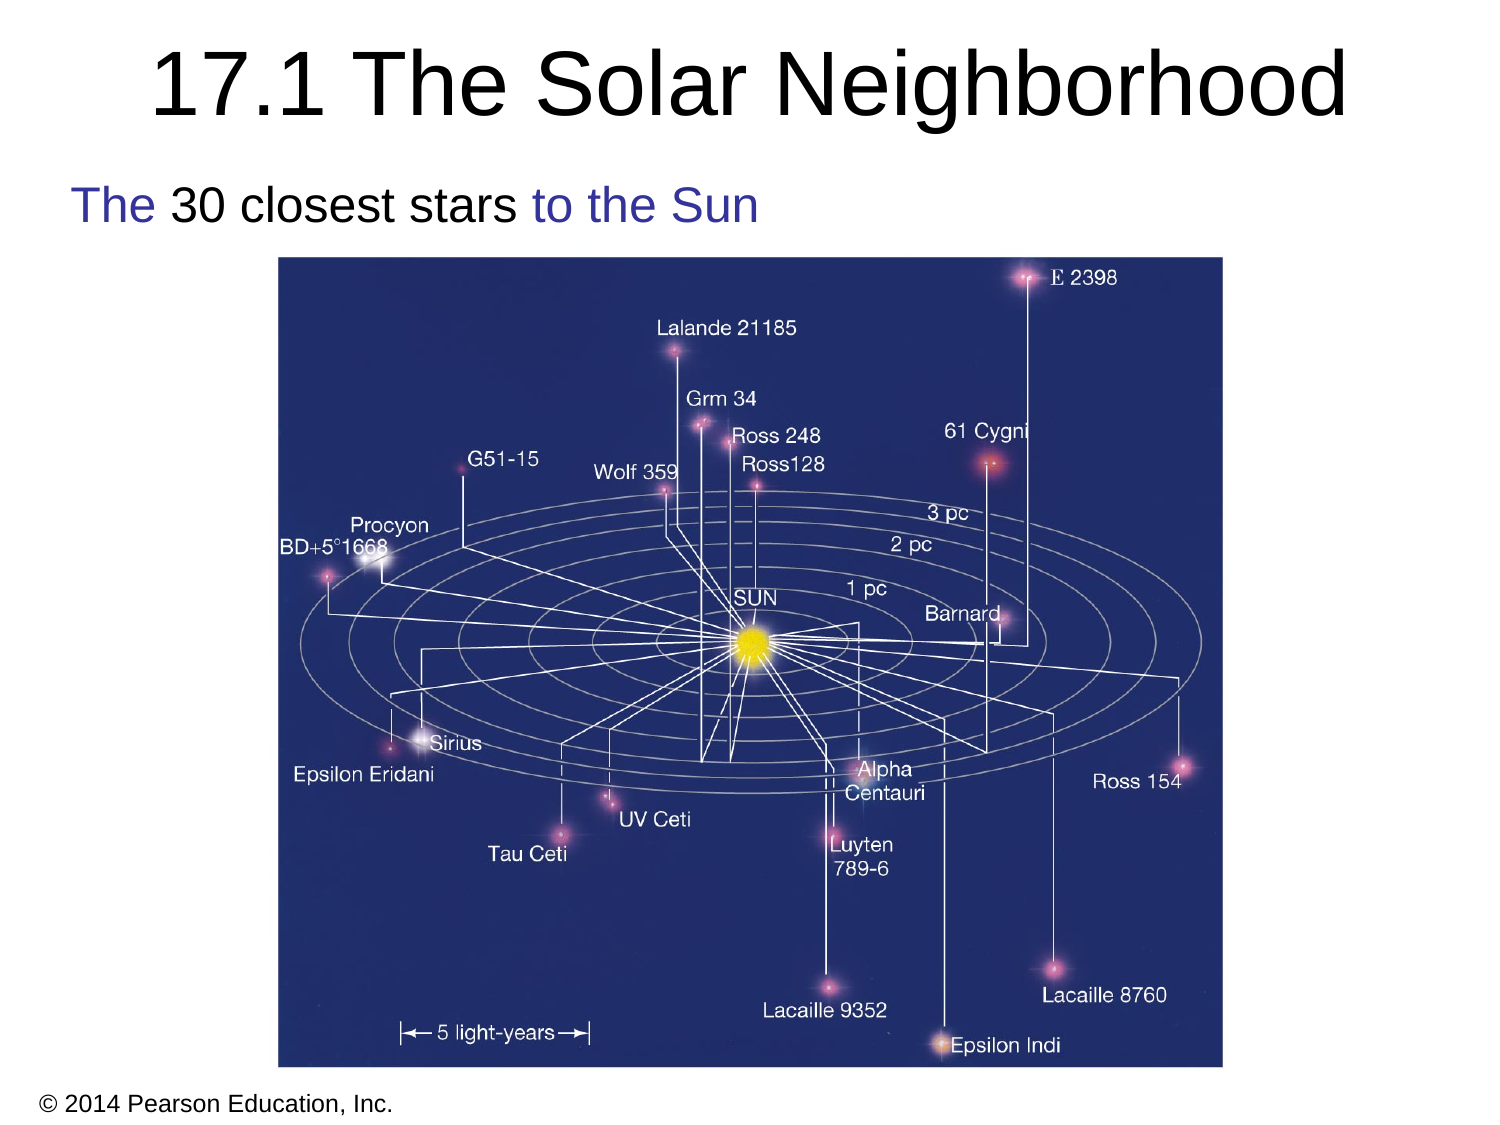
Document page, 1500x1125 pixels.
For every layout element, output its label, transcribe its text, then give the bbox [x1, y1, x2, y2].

picture [270, 249, 1230, 1070]
text_box The 30 closest stars to the Sun [55, 164, 1444, 240]
title 17.1 The Solar Neighborhood [75, 16, 1425, 142]
